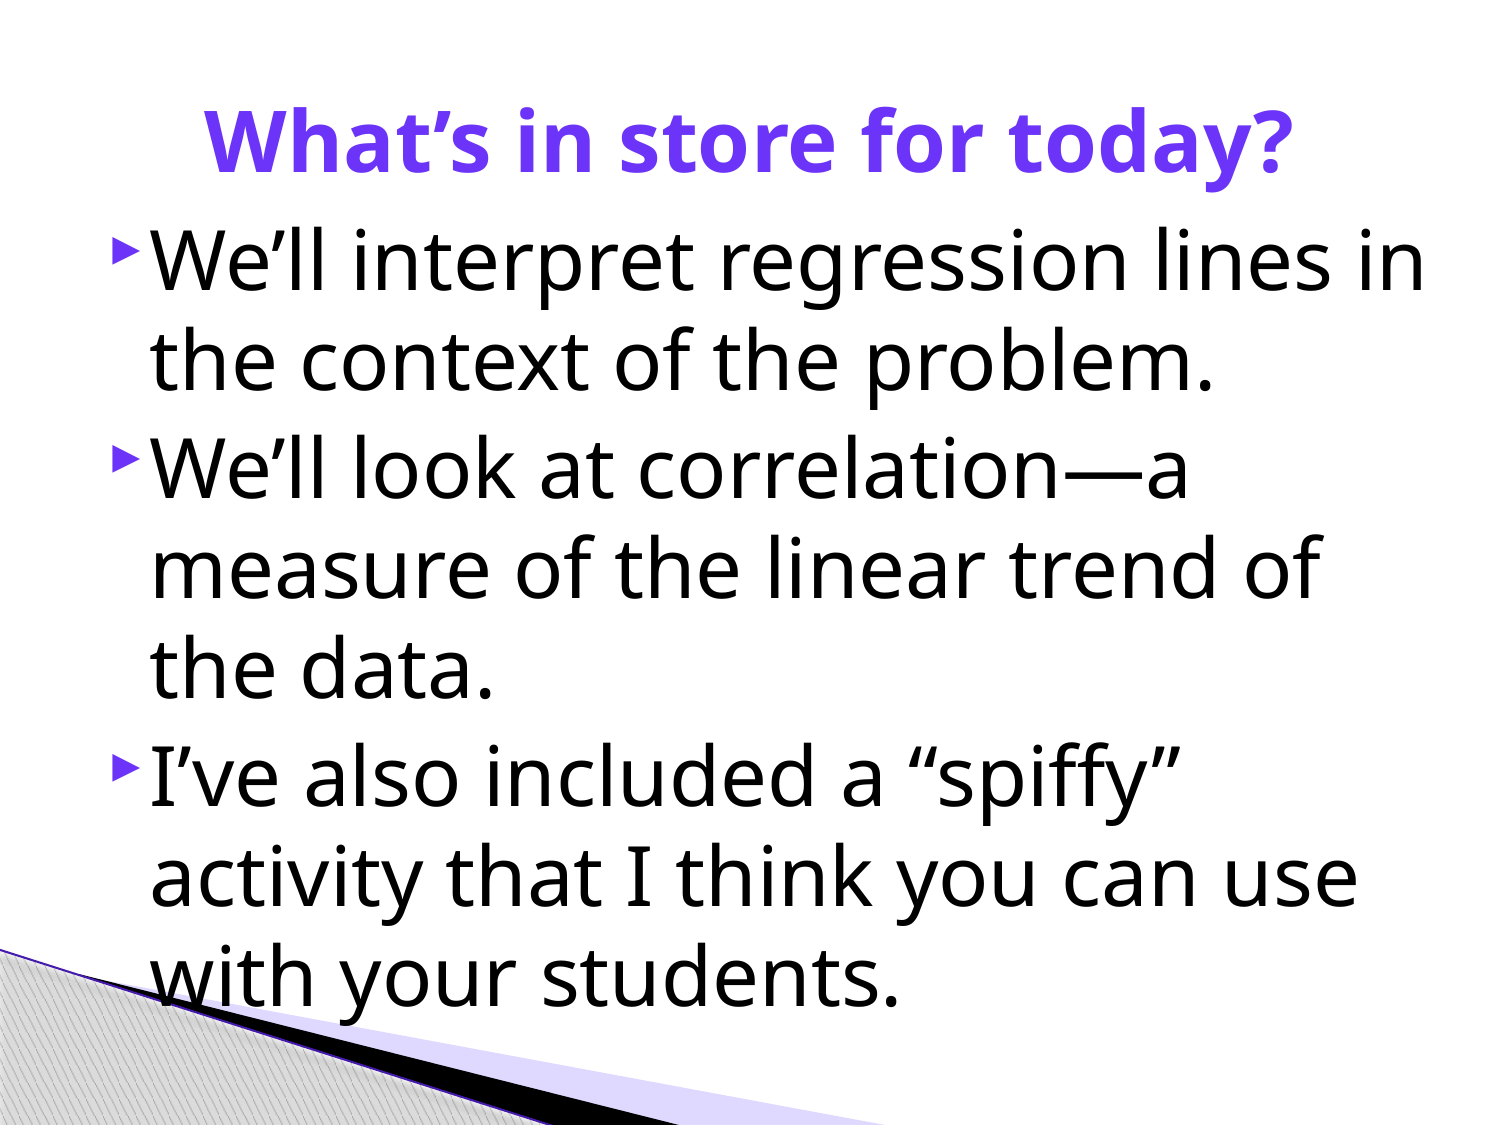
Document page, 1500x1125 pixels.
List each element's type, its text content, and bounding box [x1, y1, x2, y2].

list We’ll interpret regression lines in the context of the problem. We’ll look at correlation—a measure of the linear trend of the data. I’ve also included a “spiffy” activity that I think you can use with your students. [75, 200, 1450, 1088]
title What’s in store for today? [75, 45, 1425, 233]
